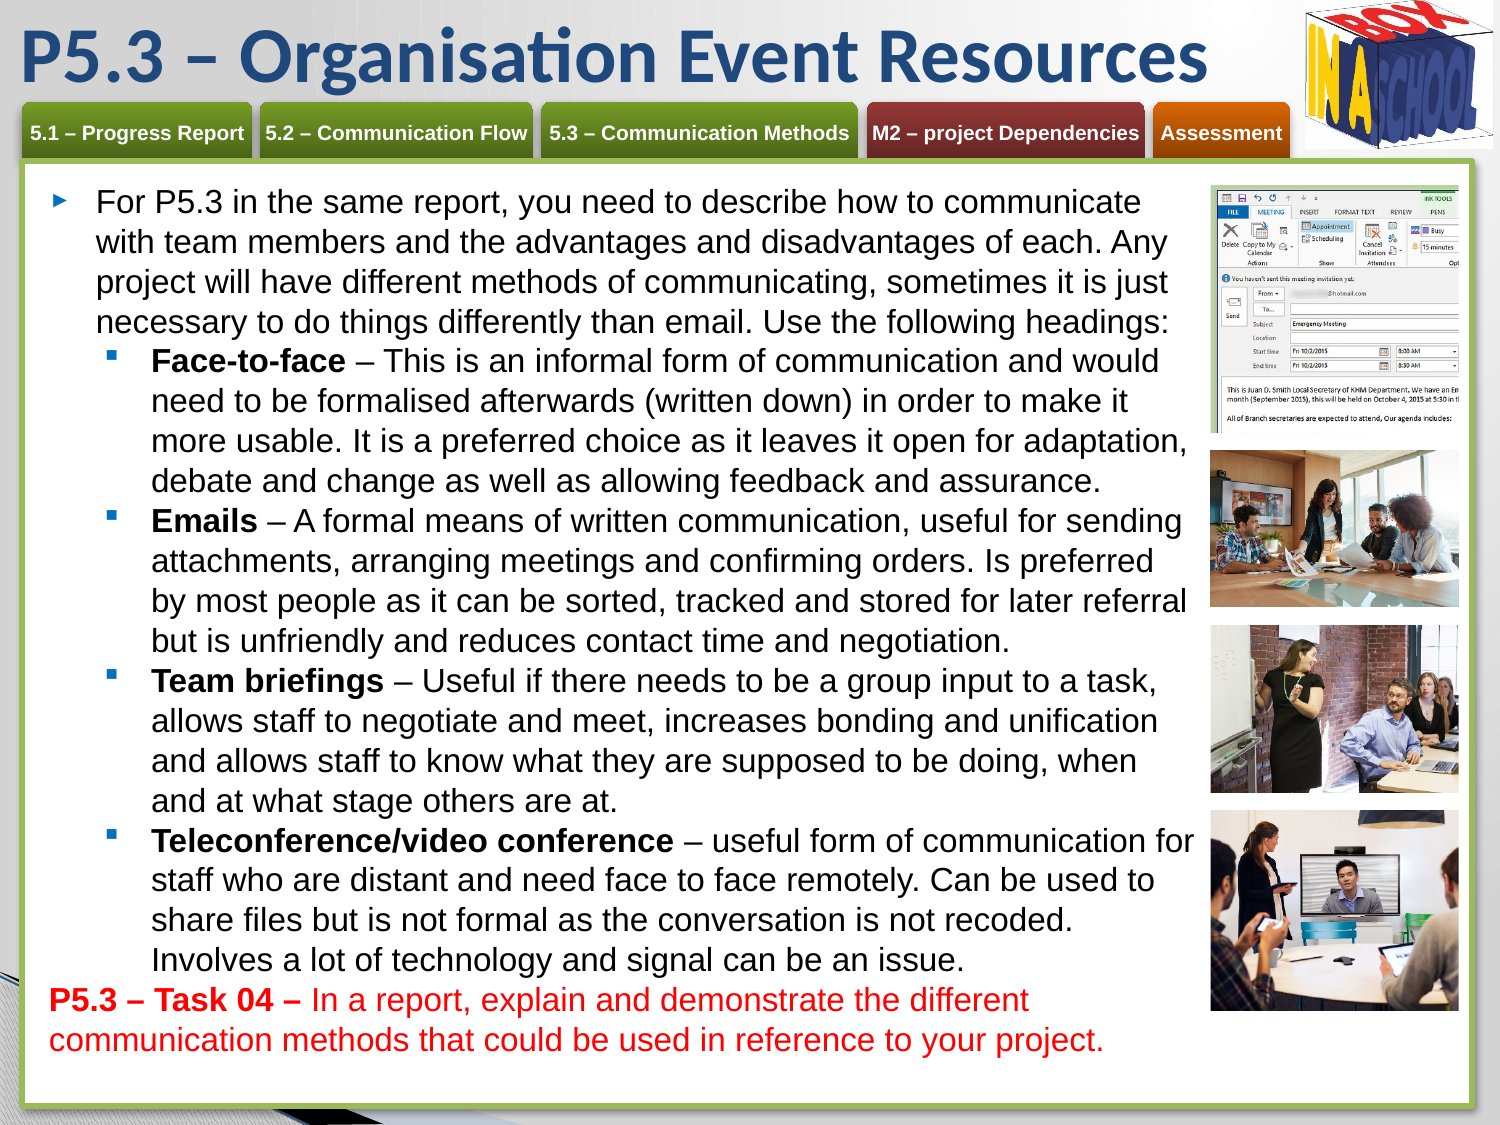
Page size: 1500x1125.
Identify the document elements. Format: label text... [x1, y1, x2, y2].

picture [1210, 624, 1459, 794]
title P5.3 – Organisation Event Resources [5, 0, 1270, 102]
picture [281, 1114, 303, 1125]
picture [1210, 810, 1459, 1011]
text_box For P5.3 in the same report, you need to describe how to communicate with team members and the advantages and disadvantages of each. Any project will have different methods of communicating, sometimes it is just necessary to do things differently than email. Use the following headings: Face-to-face – This is an informal form of communication and would need to be formalised afterwards (written down) in order to make it more usable. It is a preferred choice as it leaves it open for adaptation, debate and change as well as allowing feedback and assurance. Emails – A formal means of written communication, useful for sending attachments, arranging meetings and confirming orders. Is preferred by most people as it can be sorted, tracked and stored for later referral but is unfriendly and reduces contact time and negotiation. Team briefings – Useful if there needs to be a group input to a task, allows staff to negotiate and meet, increases bonding and unification and allows staff to know what they are supposed to be doing, when and at what stage others are at. Teleconference/video conference – useful form of communication for staff who are distant and need face to face remotely. Can be used to share files but is not formal as the conversation is not recoded. Involves a lot of technology and signal can be an issue. P5.3 – Task 04 – In a report, explain and demonstrate the different communication methods that could be used in reference to your project. [34, 172, 1211, 1066]
picture [1210, 185, 1459, 433]
picture [1305, 0, 1494, 149]
picture [1210, 450, 1459, 608]
